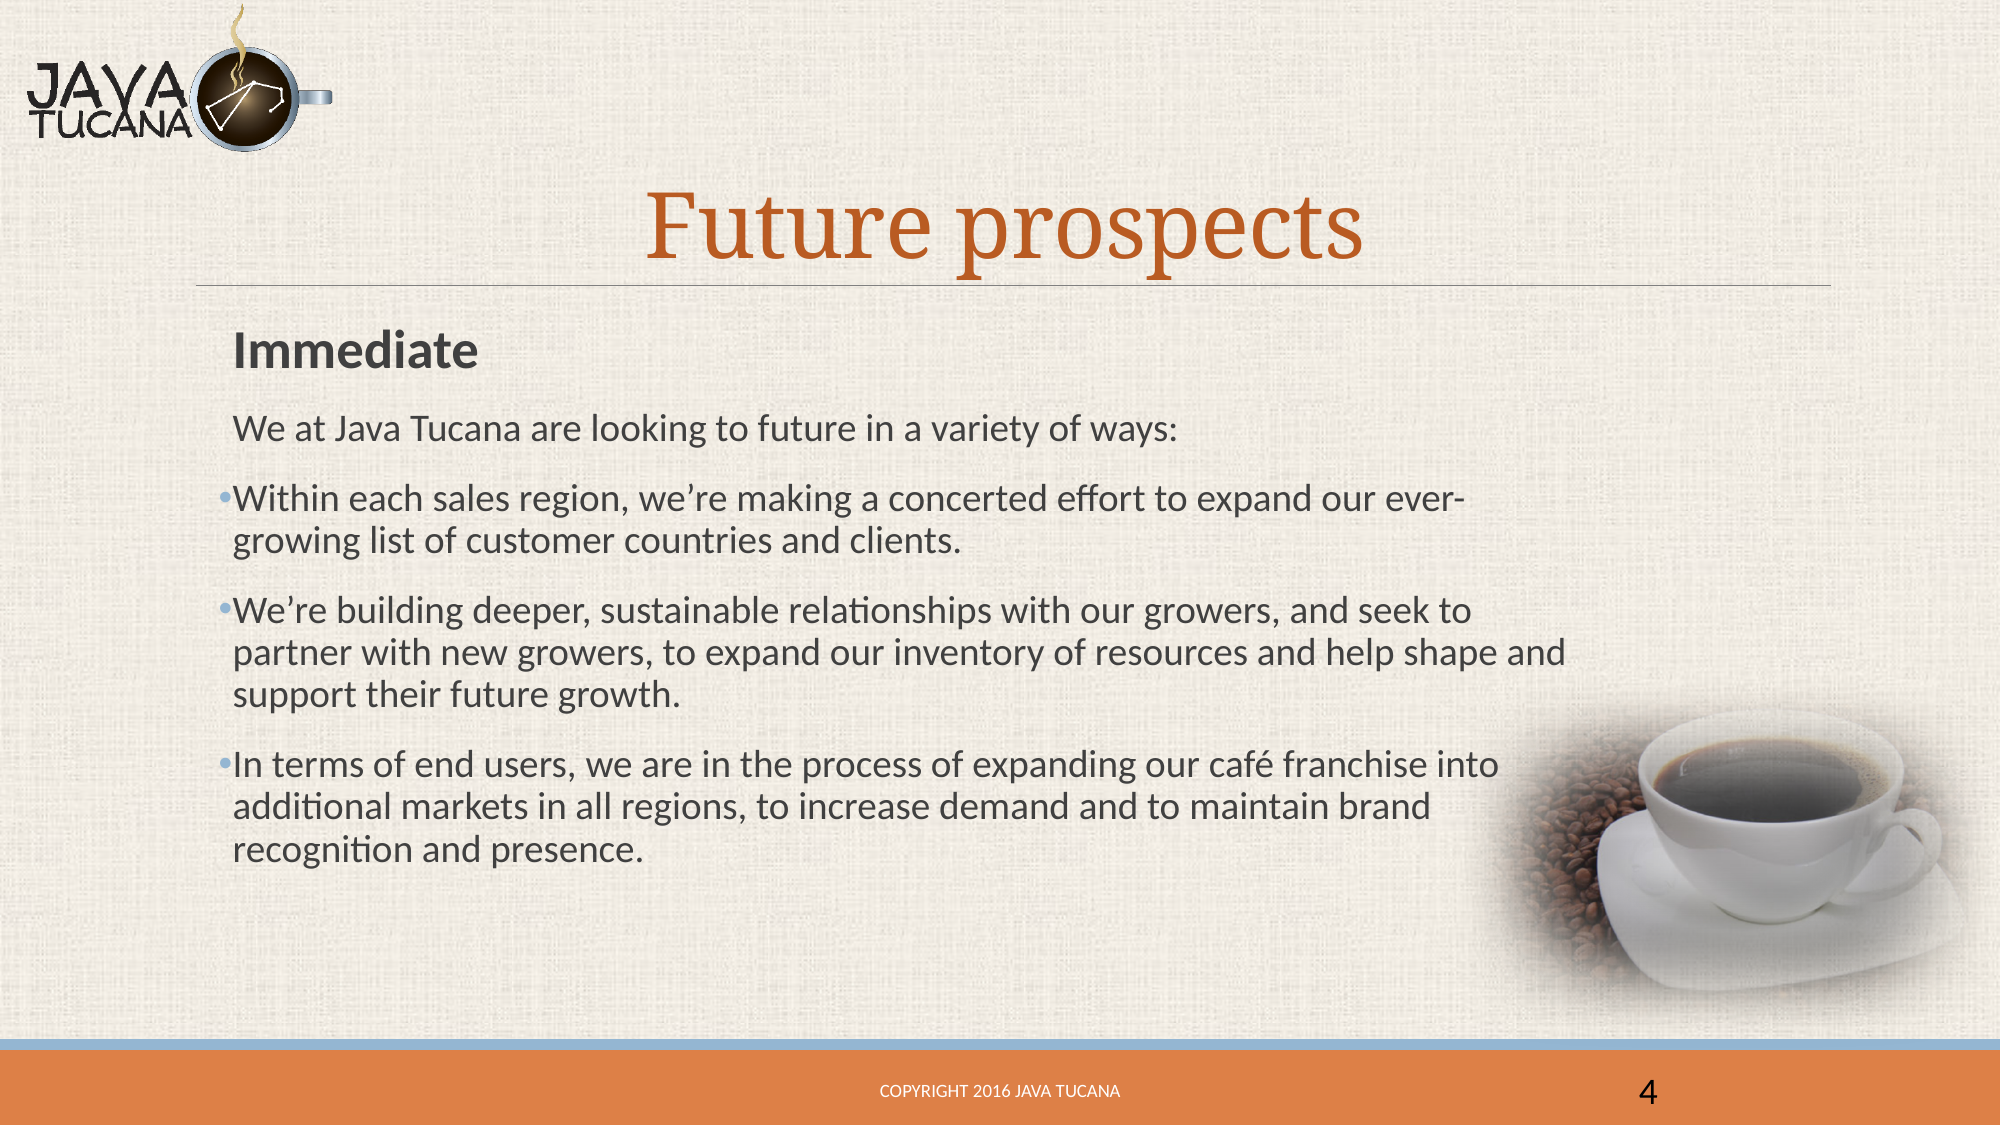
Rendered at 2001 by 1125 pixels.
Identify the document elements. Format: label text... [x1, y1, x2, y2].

picture [13, 0, 341, 159]
title Future prospects [180, 47, 1830, 285]
slide_number 4 [1624, 1059, 1840, 1120]
picture [1586, 801, 1869, 919]
list Immediate We at Java Tucana are looking to future in a variety of ways: Within each sales region, we’re making a concerted effort to expand our ever-growing list of customer countries and clients. We’re building deeper, sustainable relationships with our growers, and seek to partner with new growers, to expand our inventory of resources and help shape and support their future growth. In terms of end users, we are in the process of expanding our café franchise into additional markets in all regions, to increase demand and to maintain brand recognition and presence. [218, 314, 1578, 880]
footer Copyright 2016 Java Tucana [604, 1059, 1396, 1120]
